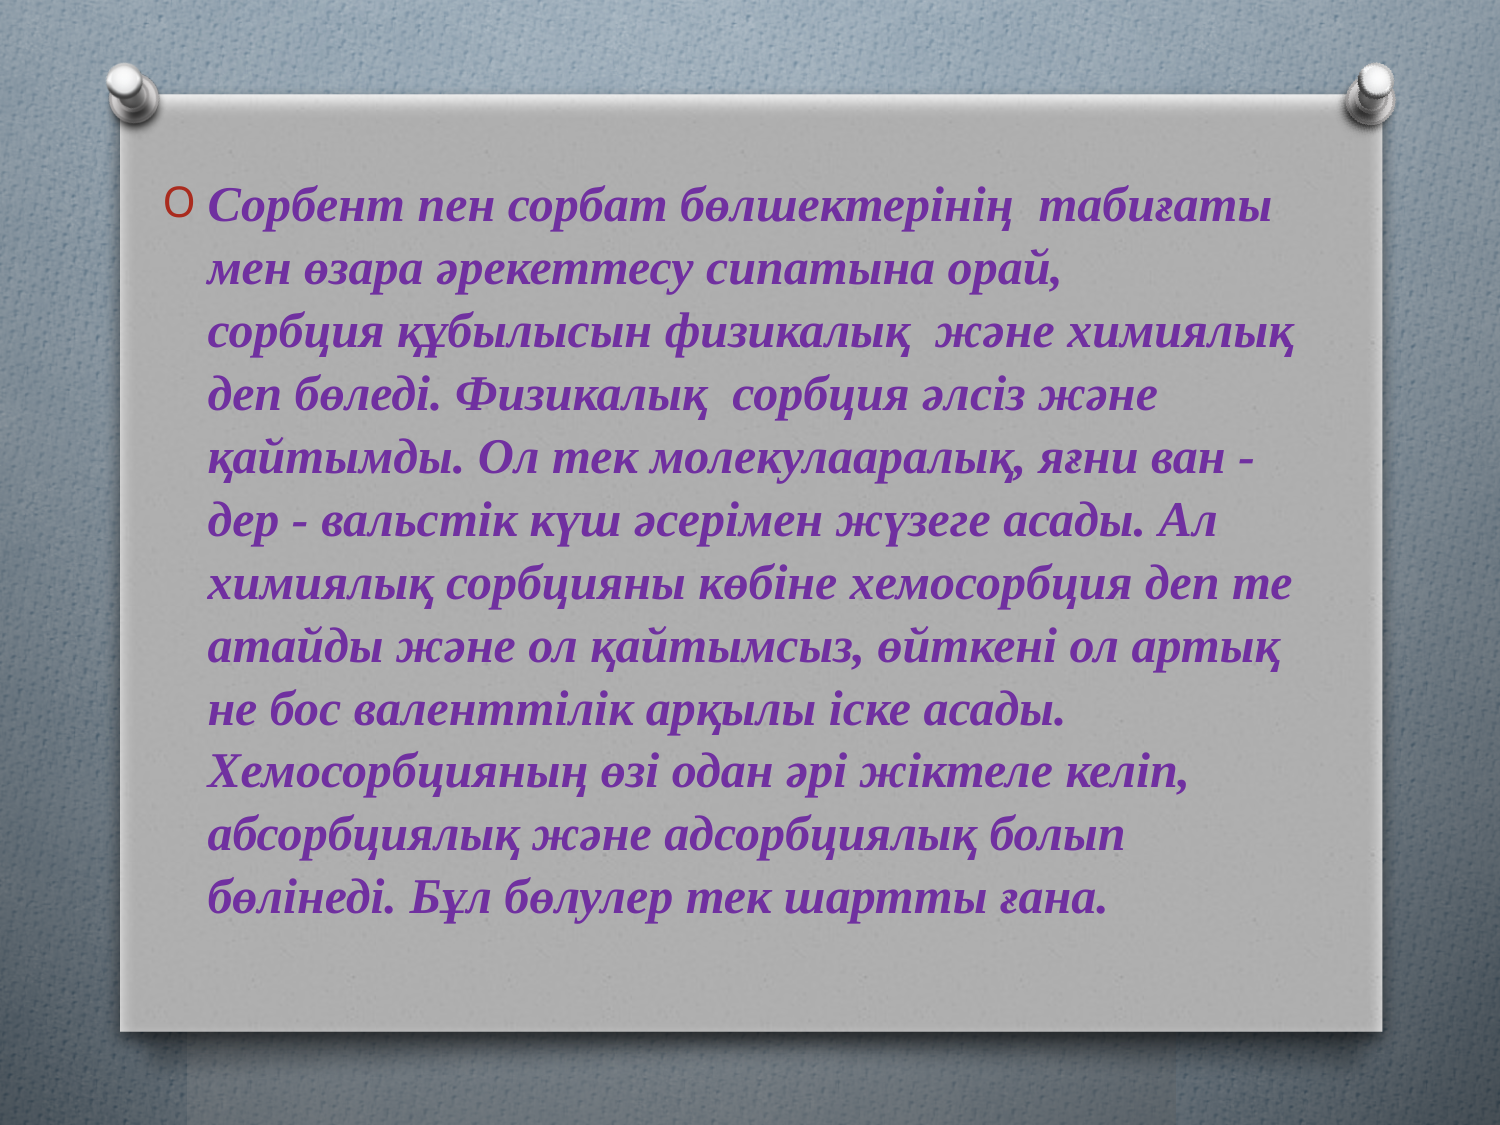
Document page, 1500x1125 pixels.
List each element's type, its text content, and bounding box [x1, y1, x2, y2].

picture [1317, 35, 1439, 156]
list Сорбент пен сорбат бөлшектерінің табиғаты мен өзара әрекеттесу сипатына орай, сорбция құбылысын физикалық және химиялық деп бөледі. Физикалық сорбция әлсіз және қайтымды. Ол тек молекулааралық, яғни ван -дер - вальстік күш әсерімен жүзеге асады. Ал химиялық сорбцияны көбіне хемосорбция деп те атайды және ол қайтымсыз, өйткені ол артық не бос валенттілік арқылы іске асады. Хемосорбцияның өзі одан әрі жіктеле келіп, абсорбциялық және адсорбциялық болып бөлінеді. Бұл бөлулер тек шартты ғана. [147, 160, 1341, 977]
picture [75, 31, 197, 152]
